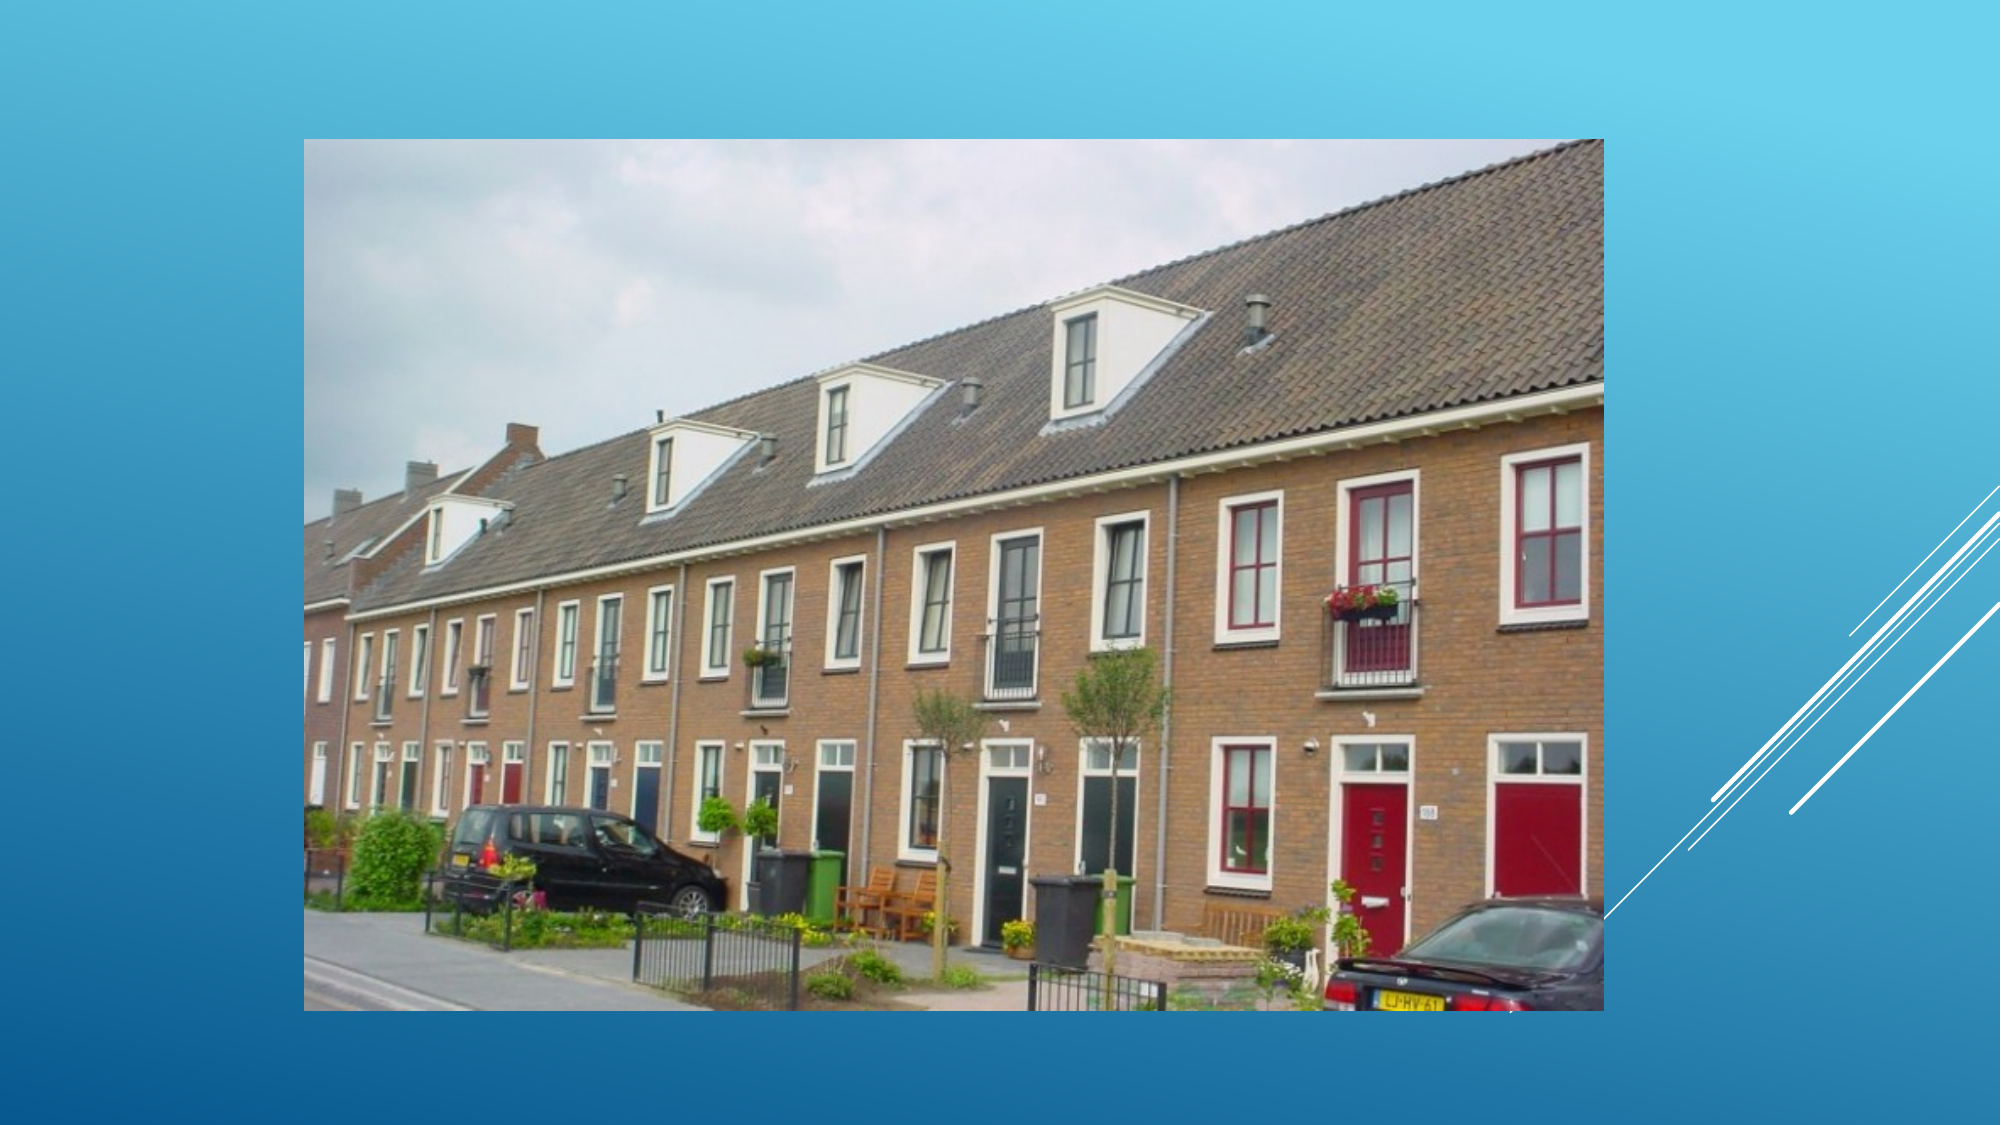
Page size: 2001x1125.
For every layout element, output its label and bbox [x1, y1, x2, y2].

list [304, 139, 1604, 1011]
